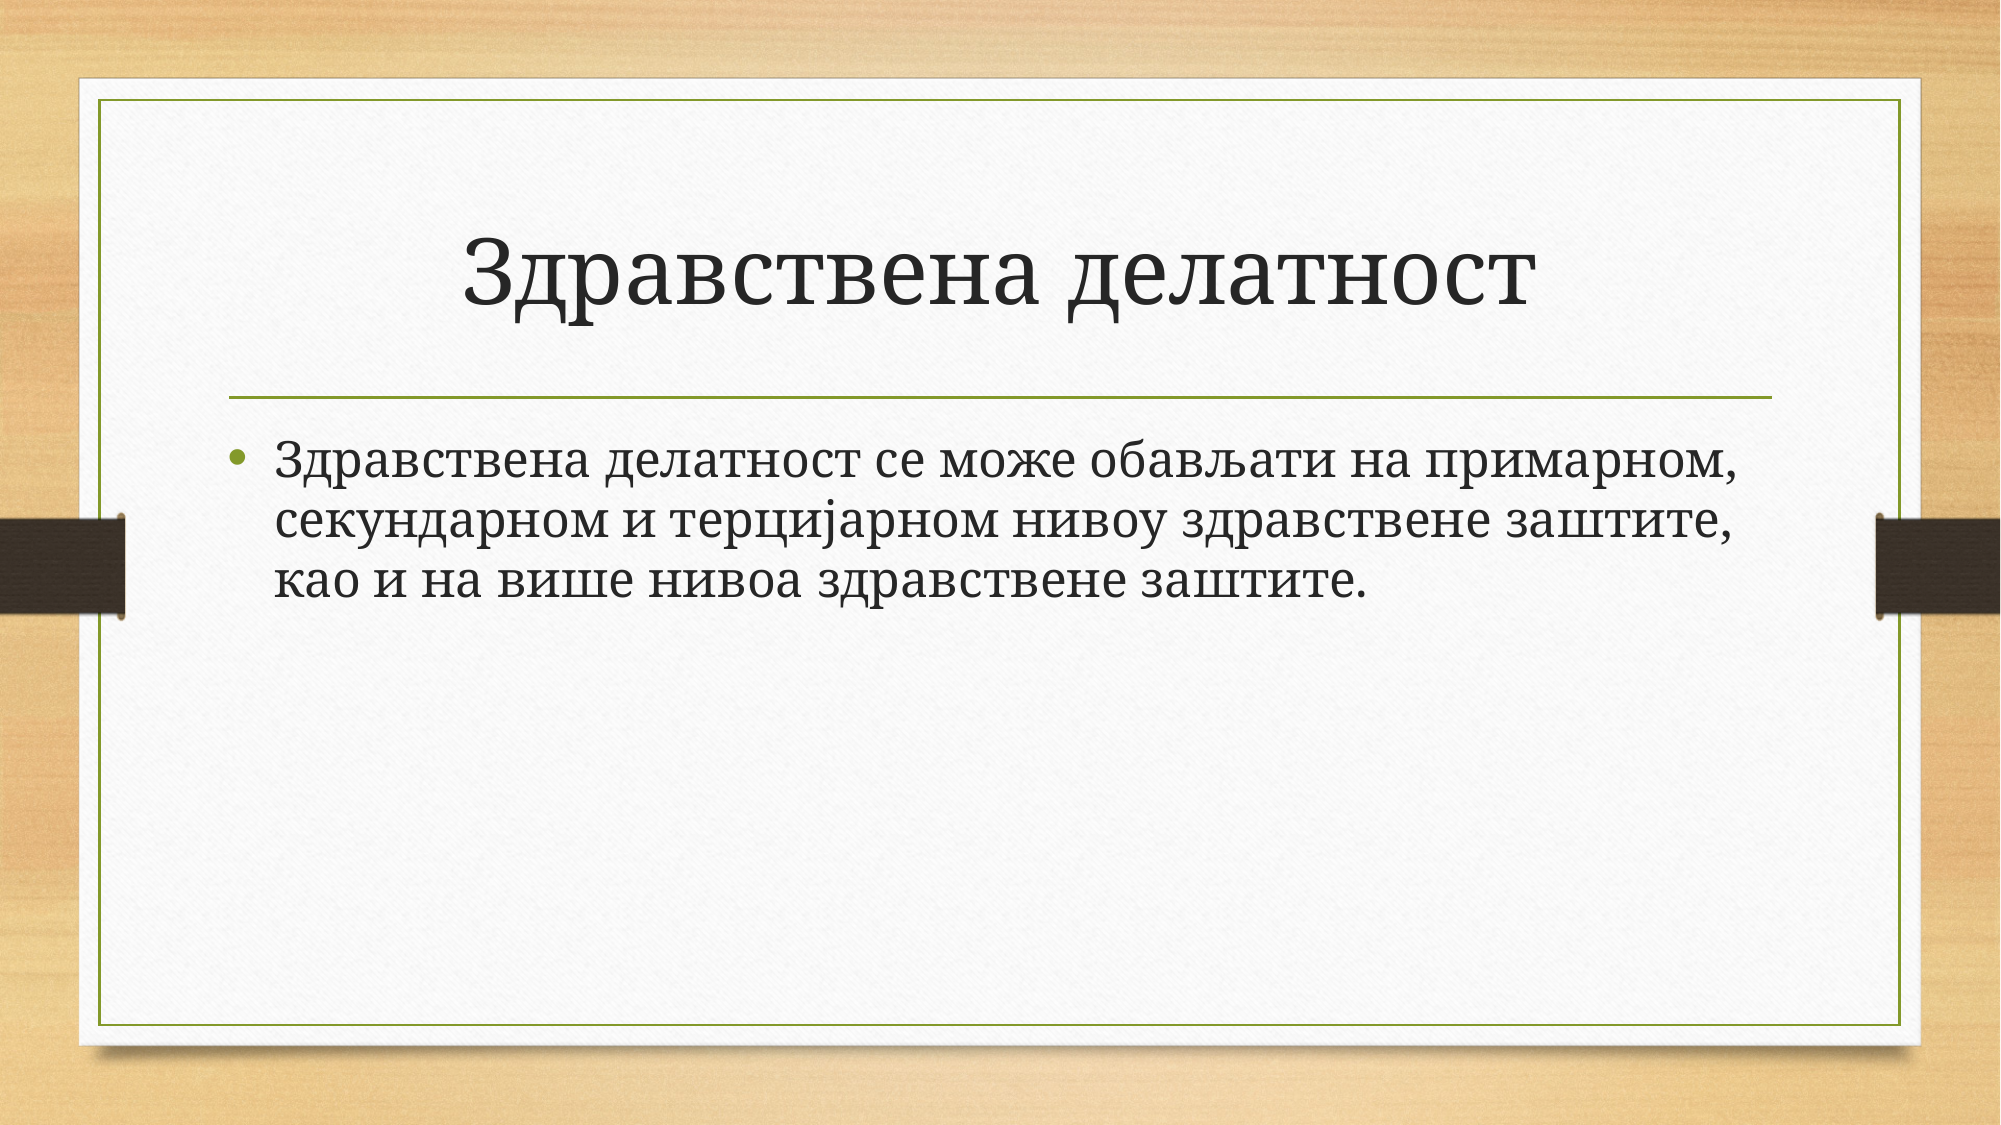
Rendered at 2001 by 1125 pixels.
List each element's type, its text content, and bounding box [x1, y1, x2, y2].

title Здравствена делатност [212, 161, 1788, 375]
list Здравствена делатност се може обављати на примарном, секундарном и терцијарном нивоу здравствене заштите, као и на више нивоа здравствене заштите. [212, 419, 1788, 964]
picture [0, 0, 2001, 1125]
